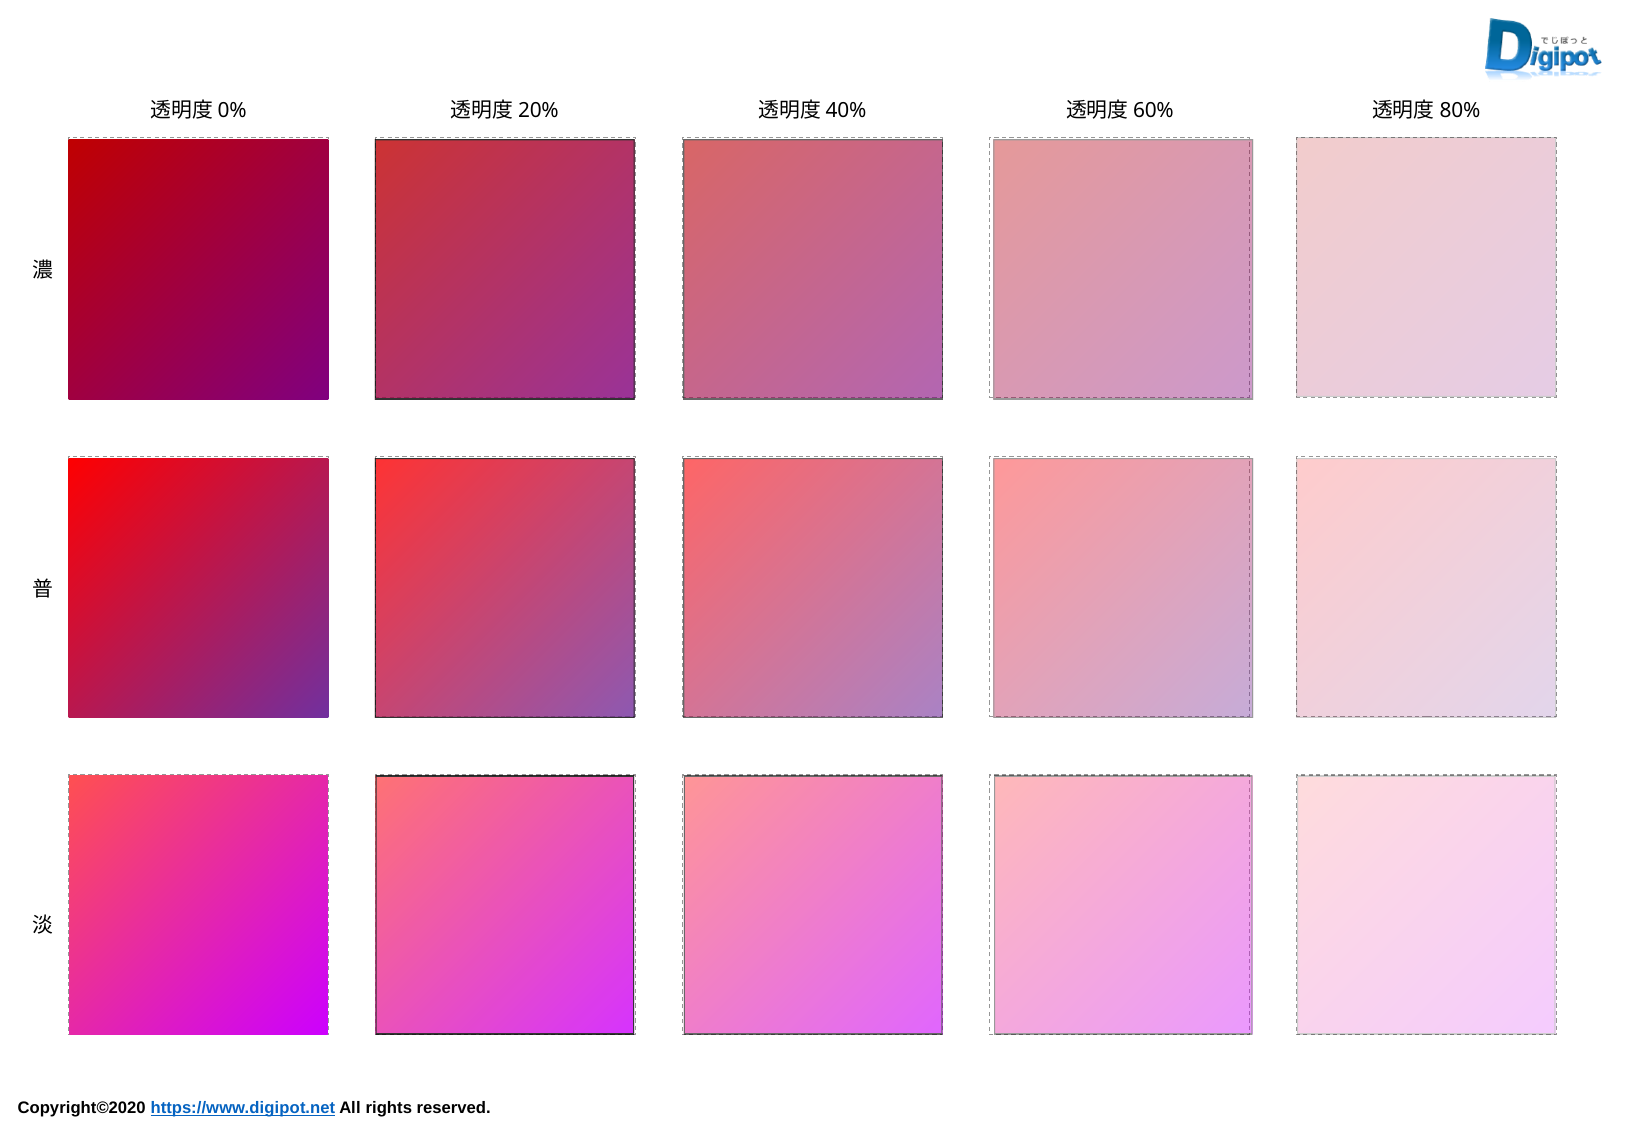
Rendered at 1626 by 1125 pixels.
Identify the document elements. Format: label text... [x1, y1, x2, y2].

text_box 透明度0% [135, 89, 262, 130]
text_box 透明度80% [1357, 89, 1496, 130]
text_box 透明度60% [1051, 89, 1189, 130]
text_box 濃 [17, 249, 69, 289]
text_box [993, 458, 1254, 718]
text_box [993, 139, 1254, 400]
text_box [374, 139, 635, 400]
picture [1485, 18, 1602, 82]
text_box [683, 139, 943, 400]
text_box [683, 458, 943, 718]
text_box [68, 139, 329, 400]
text_box [375, 775, 635, 1035]
text_box 透明度20% [436, 89, 574, 130]
text_box [1297, 775, 1556, 1035]
text_box [68, 458, 329, 718]
text_box [1296, 137, 1557, 397]
text_box [683, 775, 943, 1035]
text_box 淡 [17, 904, 69, 944]
text_box 普 [17, 567, 69, 608]
text_box [994, 775, 1253, 1035]
text_box 透明度40% [743, 89, 882, 130]
text_box [69, 775, 328, 1035]
text_box [374, 458, 635, 718]
text_box [1296, 458, 1557, 718]
